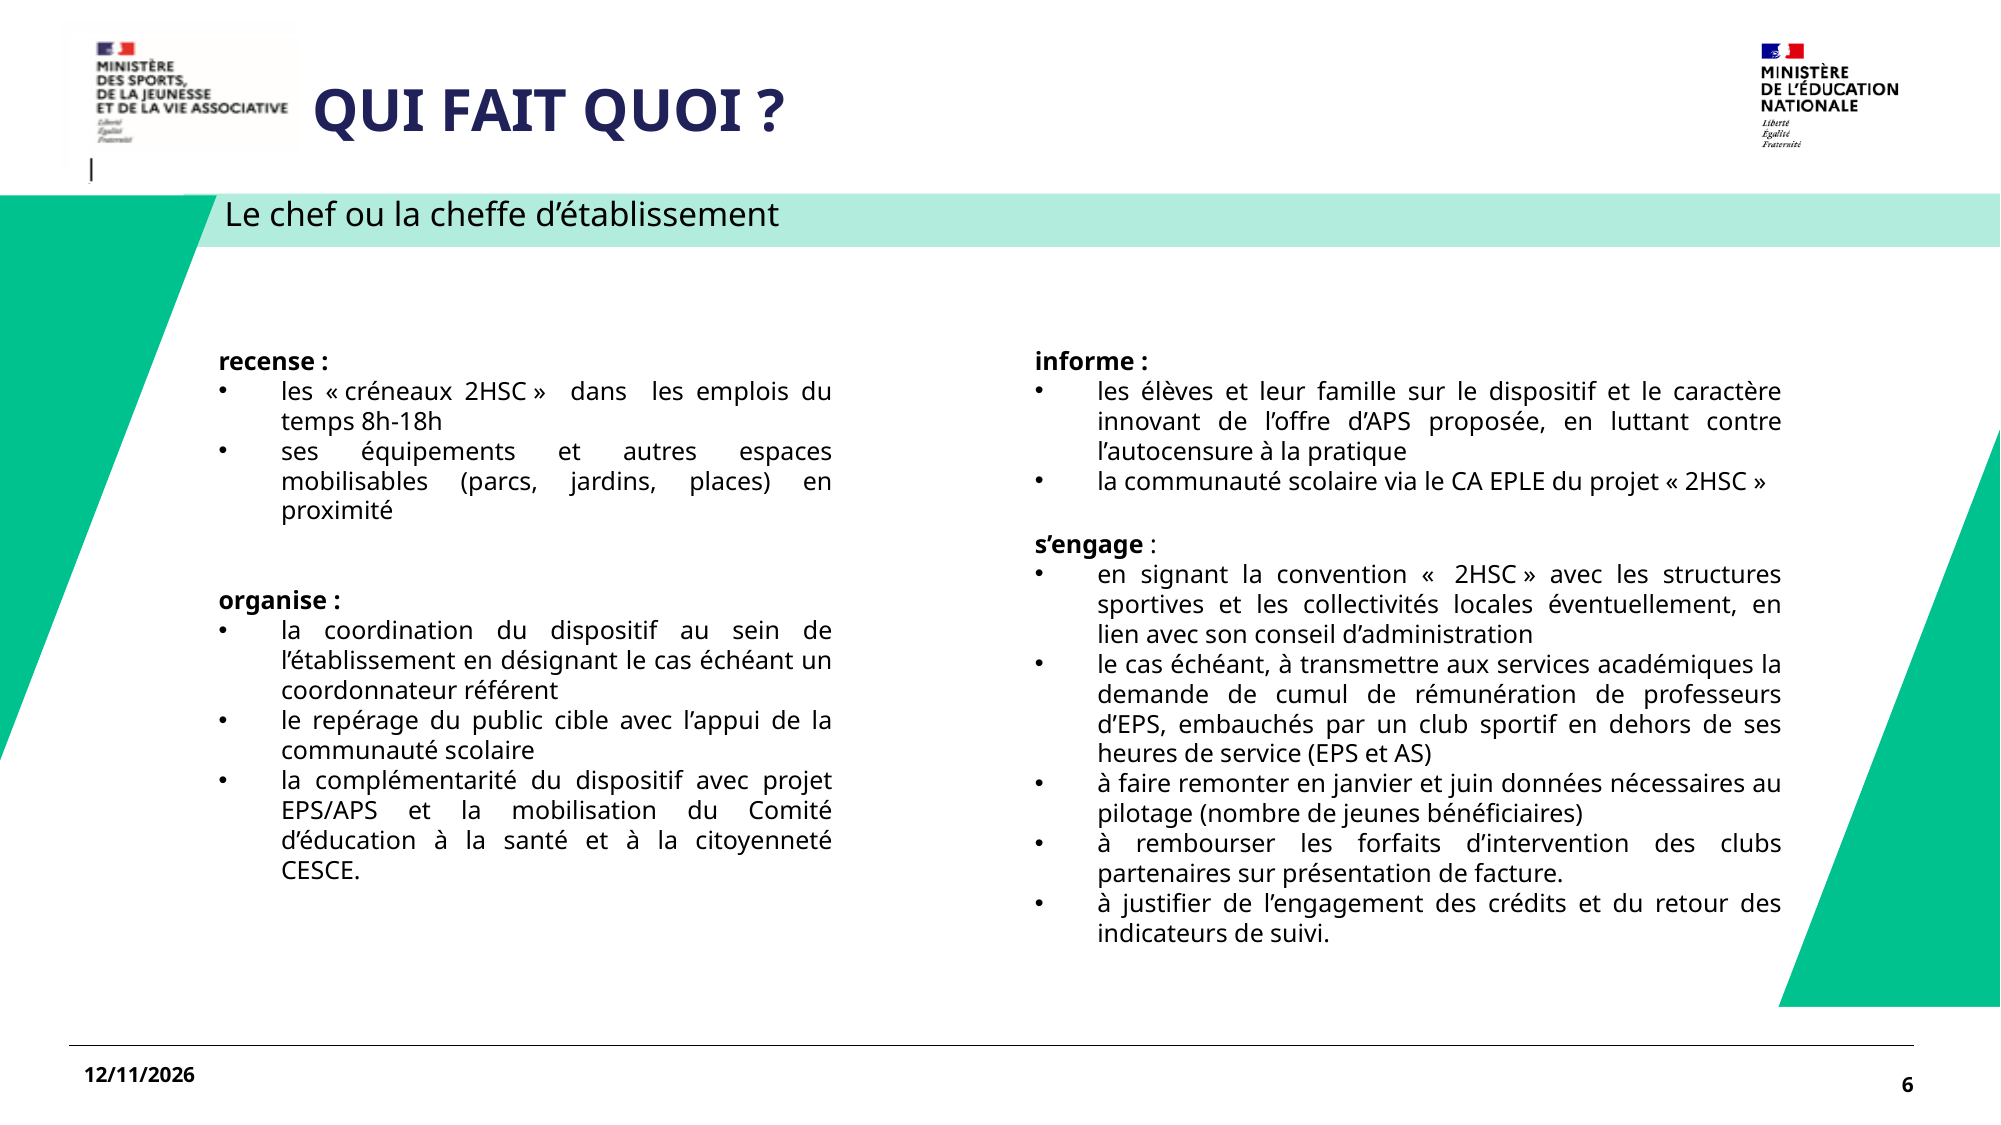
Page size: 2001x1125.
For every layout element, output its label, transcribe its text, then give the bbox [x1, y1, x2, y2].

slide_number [69, 1046, 519, 1107]
text_box informe : les élèves et leur famille sur le dispositif et le caractère innovant de l’offre d’APS proposée, en luttant contre l’autocensure à la pratique la communauté scolaire via le CA EPLE du projet « 2HSC » s’engage : en signant la convention « 2HSC » avec les structures sportives et les collectivités locales éventuellement, en lien avec son conseil d’administration le cas échéant, à transmettre aux services académiques la demande de cumul de rémunération de professeurs d’EPS, embauchés par un club sportif en dehors de ses heures de service (EPS et AS) à faire remonter en janvier et juin données nécessaires au pilotage (nombre de jeunes bénéficiaires) à rembourser les forfaits d’intervention des clubs partenaires sur présentation de facture. à justifier de l’engagement des crédits et du retour des indicateurs de suivi. [999, 338, 1798, 1015]
slide_number 6 [1618, 1046, 1914, 1125]
text_box recense : les « créneaux 2HSC » dans les emplois du temps 8h-18h ses équipements et autres espaces mobilisables (parcs, jardins, places) en proximité organise : la coordination du dispositif au sein de l’établissement en désignant le cas échéant un coordonnateur référent le repérage du public cible avec l’appui de la communauté scolaire la complémentarité du dispositif avec projet EPS/APS et la mobilisation du Comité d’éducation à la santé et à la citoyenneté CESCE. [183, 338, 849, 922]
picture [62, 20, 299, 185]
text_box Le chef ou la cheffe d’établissement [183, 193, 2000, 247]
picture [1743, 34, 1914, 157]
title Qui fait quoi ? [302, 38, 1706, 187]
